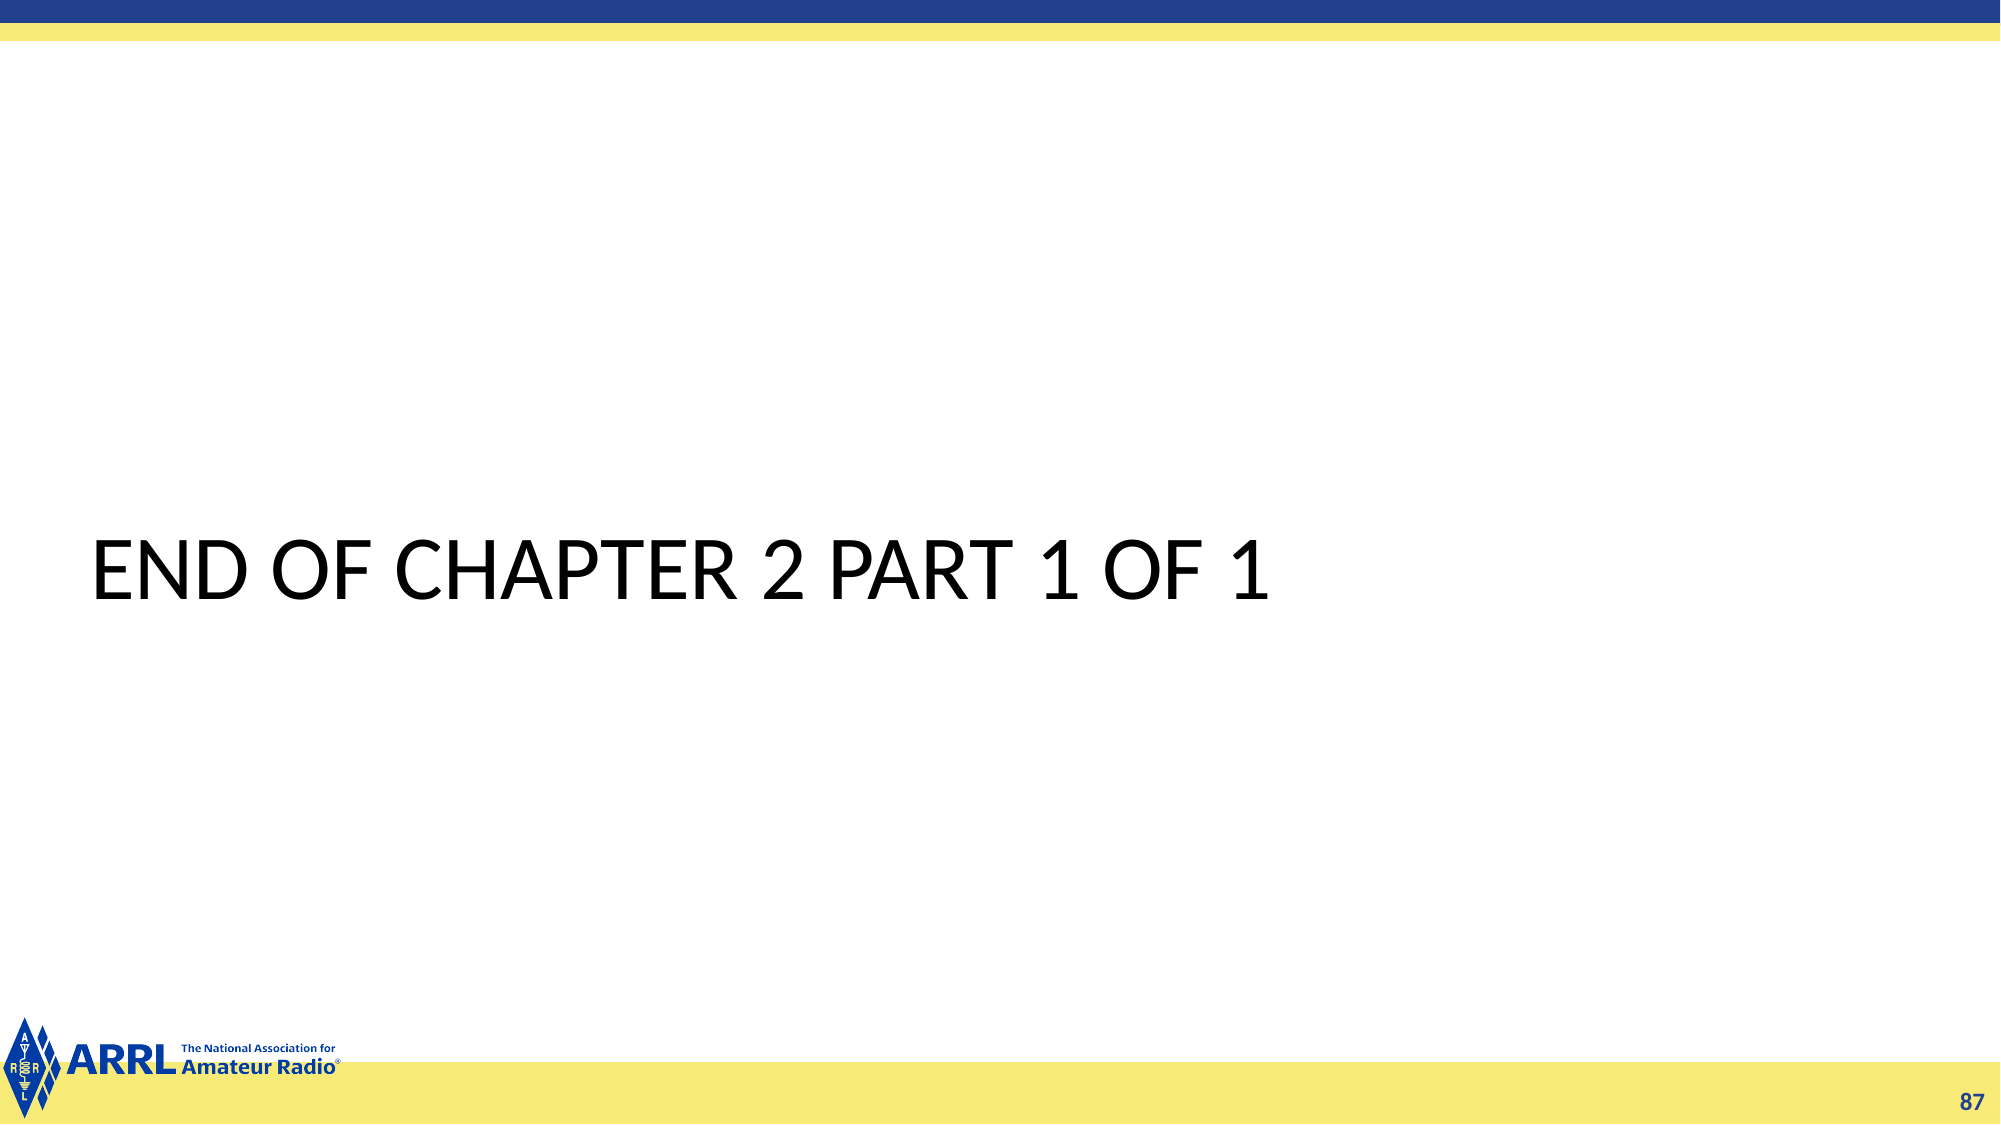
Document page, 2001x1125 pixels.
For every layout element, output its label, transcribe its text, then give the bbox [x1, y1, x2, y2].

title END OF CHAPTER 2 PART 1 OF 1 [75, 512, 1875, 700]
picture [1, 1015, 342, 1121]
